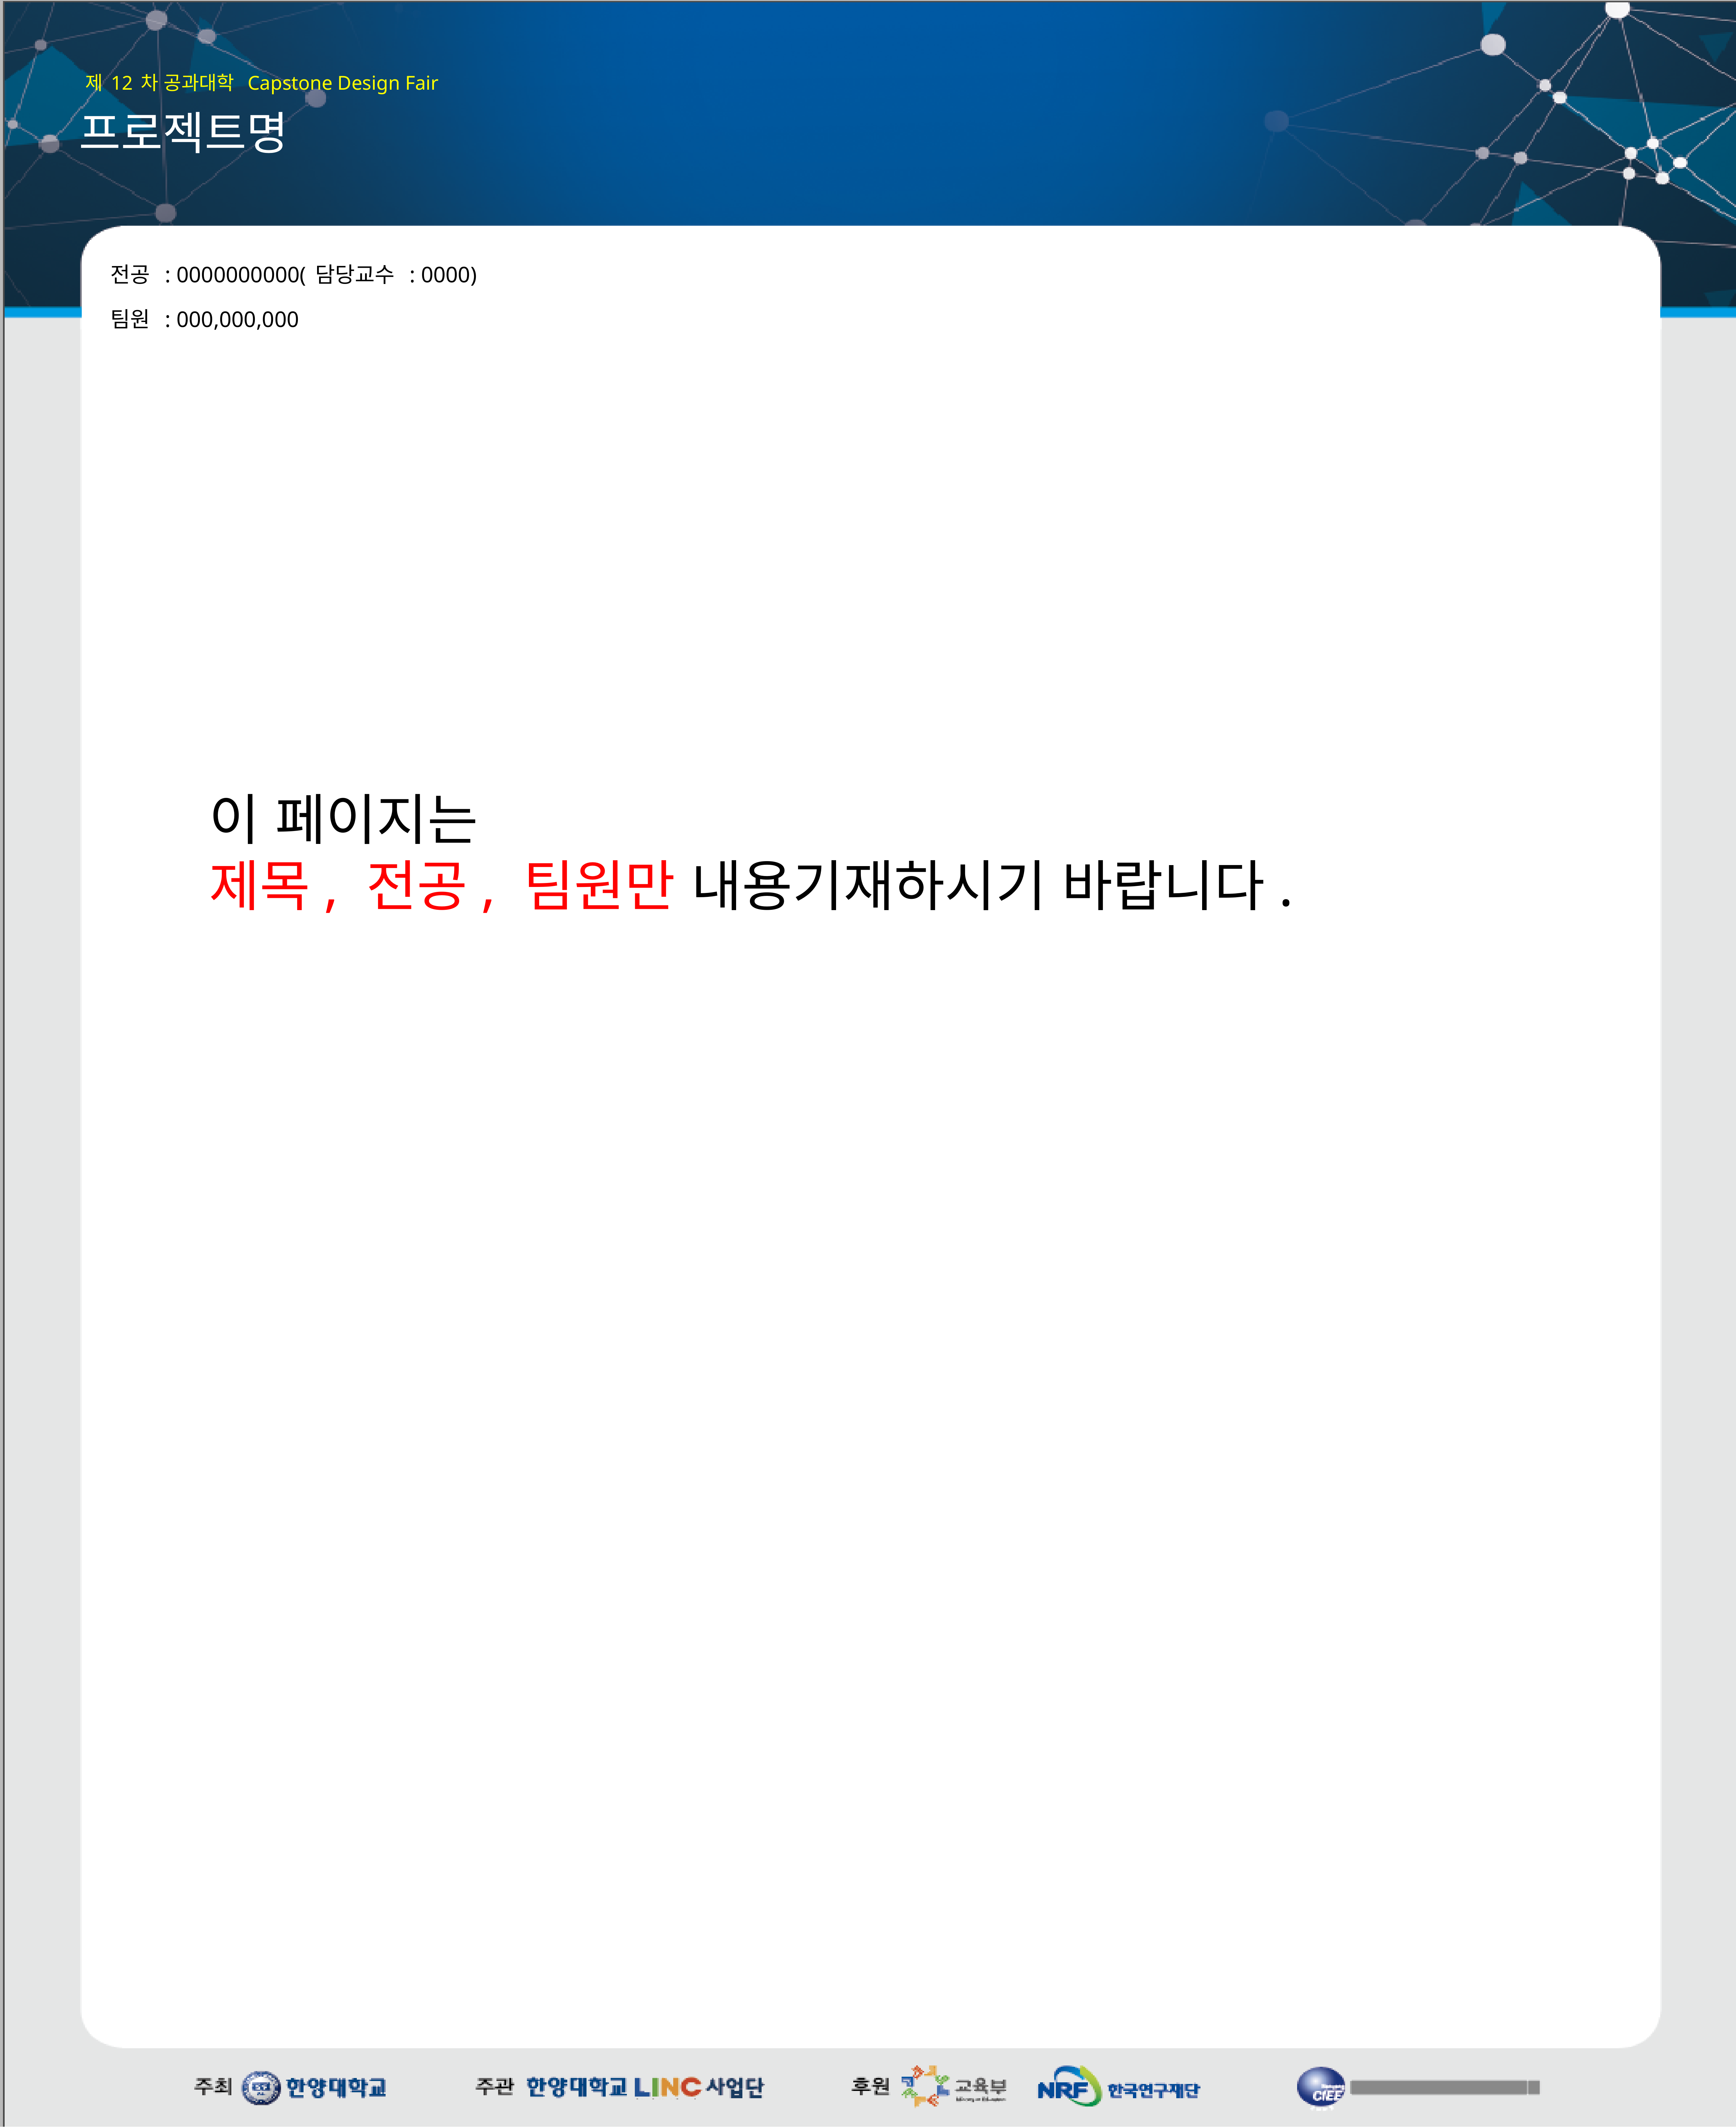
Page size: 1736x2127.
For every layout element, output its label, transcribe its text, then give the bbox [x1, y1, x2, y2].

text_box 전공 : 0000000000(담당교수 : 0000) 팀원 : 000,000,000 [106, 254, 1603, 348]
picture [0, 0, 1736, 2127]
text_box 제12차 공과대학 Capstone Design Fair [80, 64, 444, 109]
text_box 이 페이지는 제목, 전공, 팀원만 내용기재하시기 바랍니다. [204, 782, 1680, 920]
text_box 프로젝트명 [74, 102, 1490, 162]
